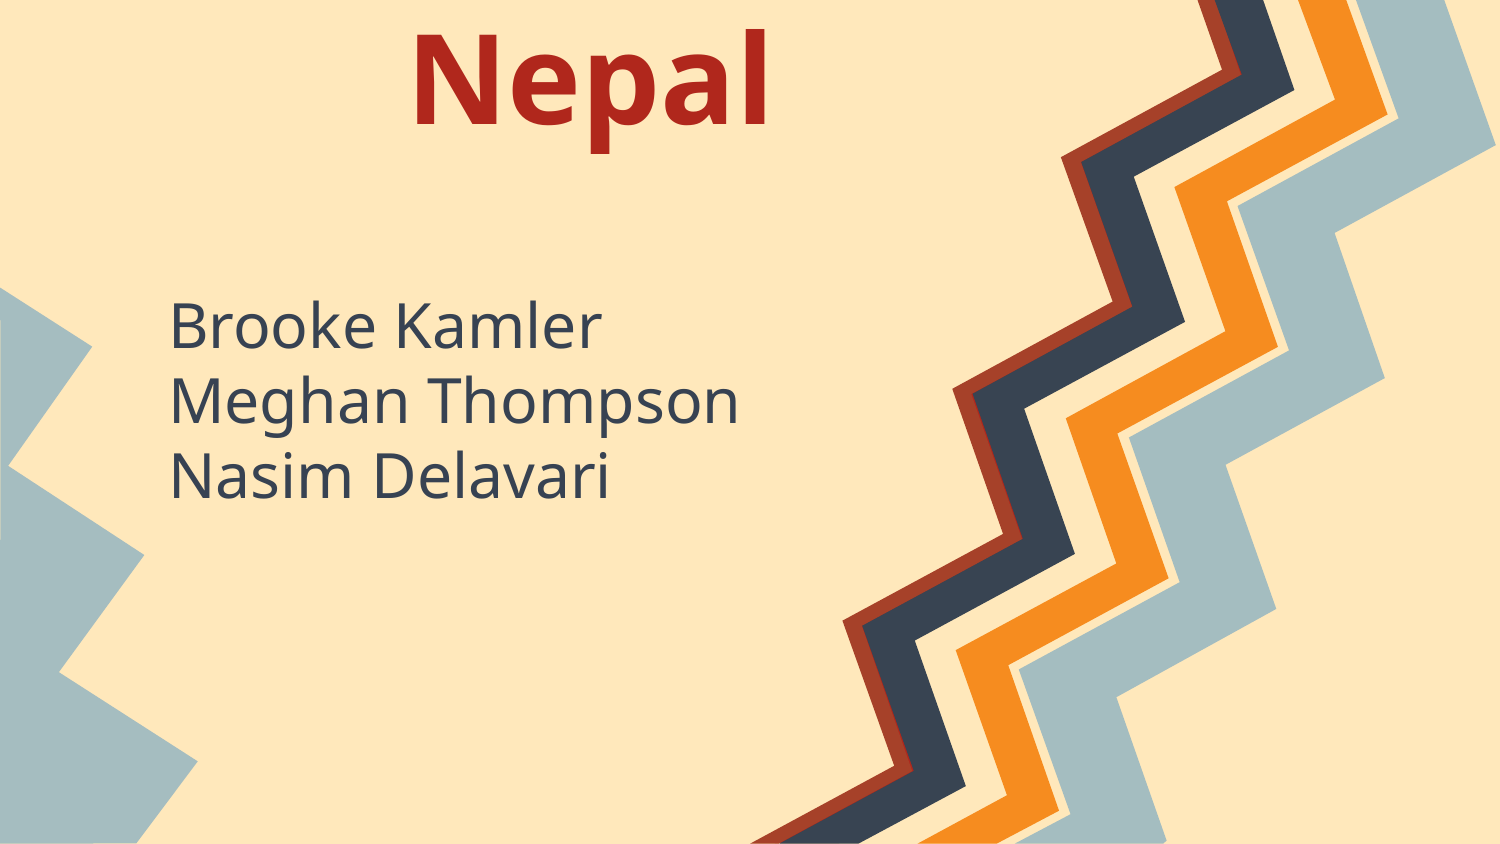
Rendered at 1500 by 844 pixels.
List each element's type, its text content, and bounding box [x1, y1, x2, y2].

subtitle Brooke Kamler Meghan Thompson Nasim Delavari [153, 271, 1367, 436]
title Disabilities in Nepal [0, 0, 1214, 165]
